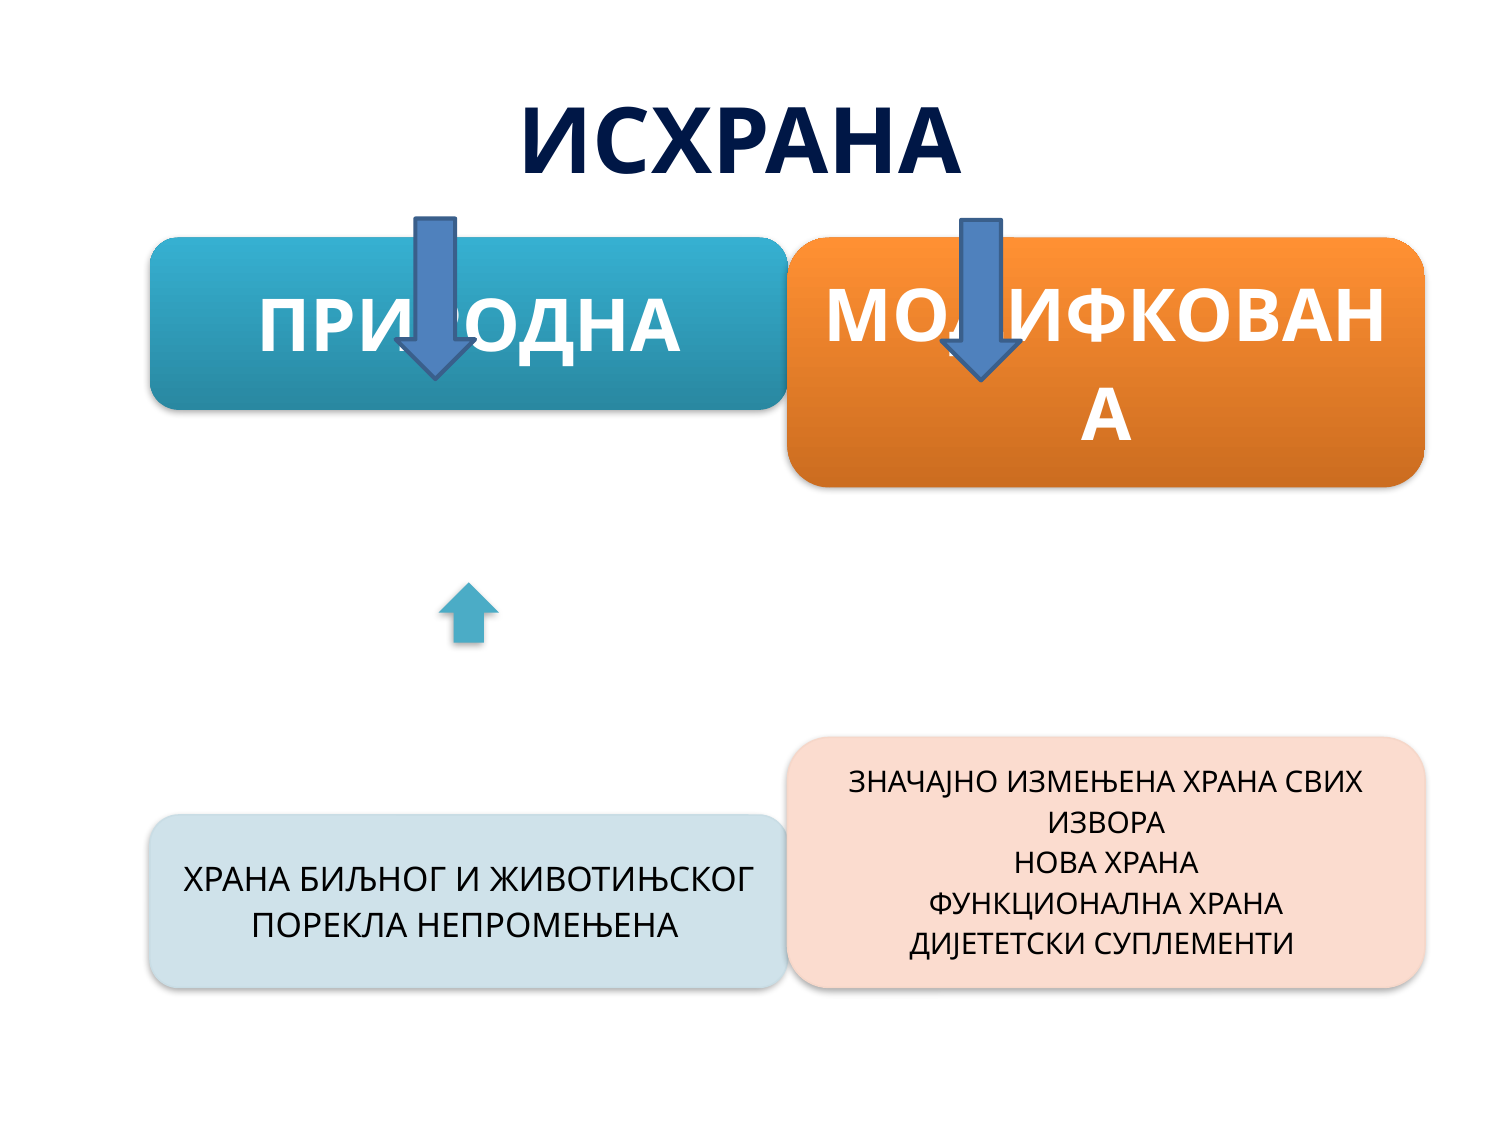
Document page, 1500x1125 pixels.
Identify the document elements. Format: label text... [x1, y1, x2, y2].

text_box [959, 217, 1004, 235]
title ИСХРАНА [64, 42, 1415, 231]
text_box [413, 216, 458, 235]
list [149, 237, 1426, 988]
